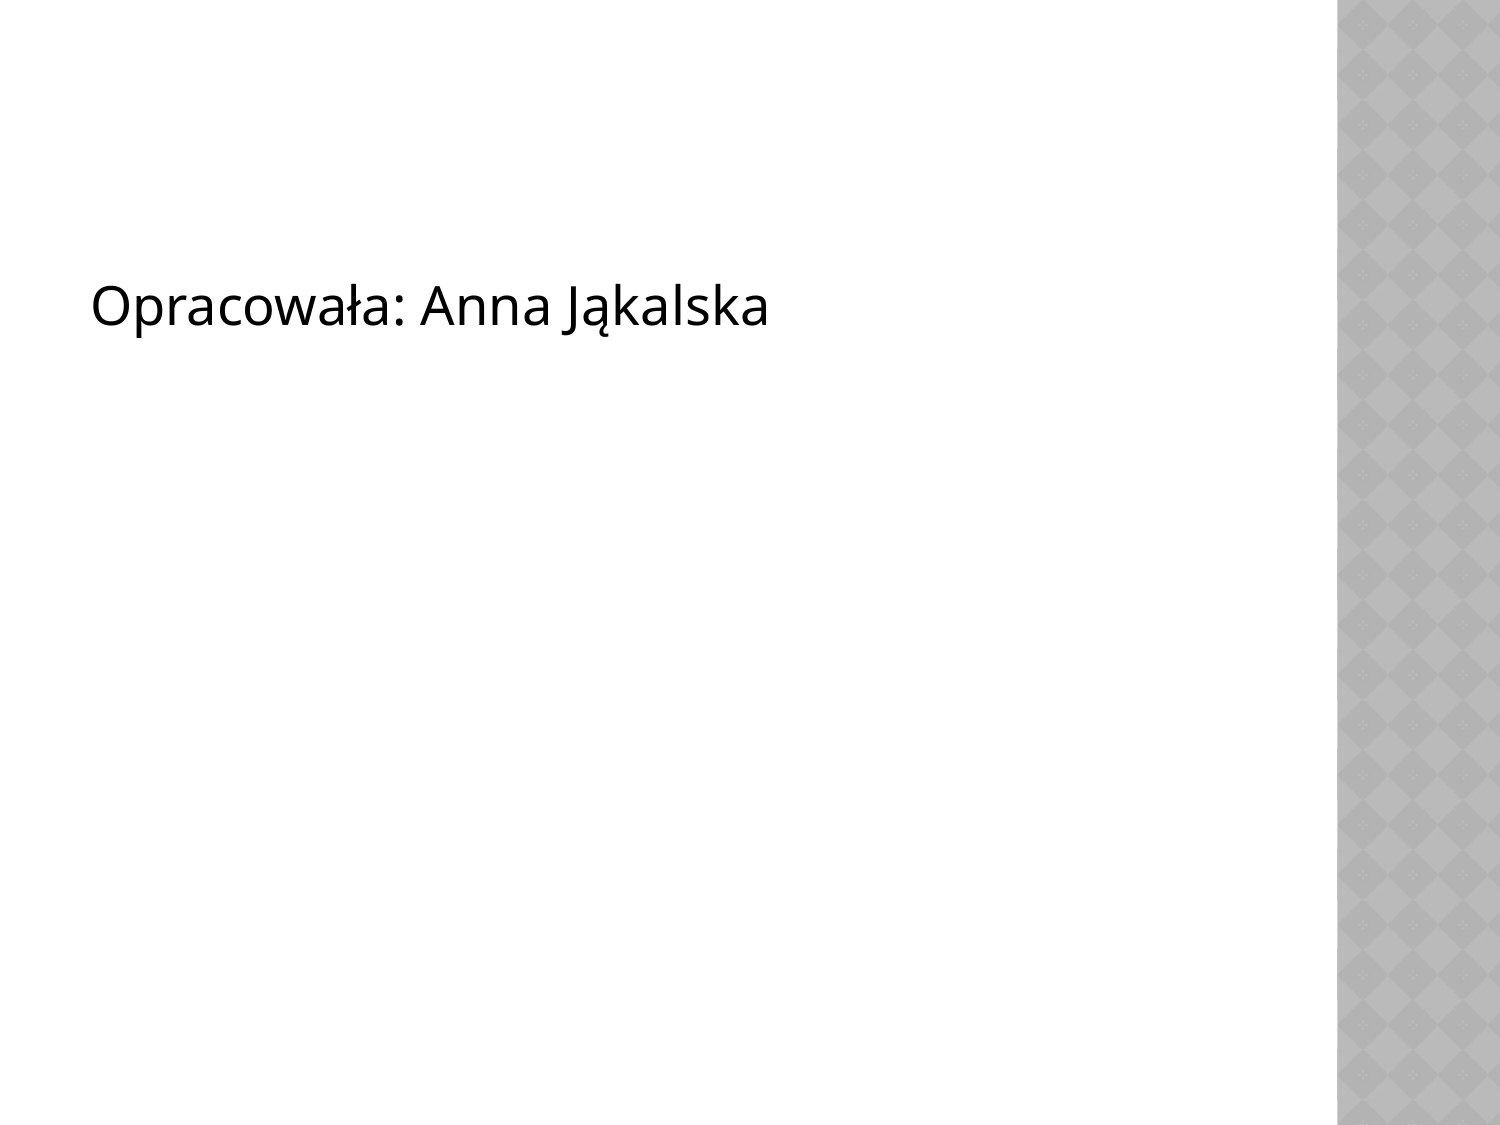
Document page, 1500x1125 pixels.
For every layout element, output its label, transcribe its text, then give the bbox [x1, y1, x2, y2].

list Opracowała: Anna Jąkalska [75, 264, 1263, 1060]
